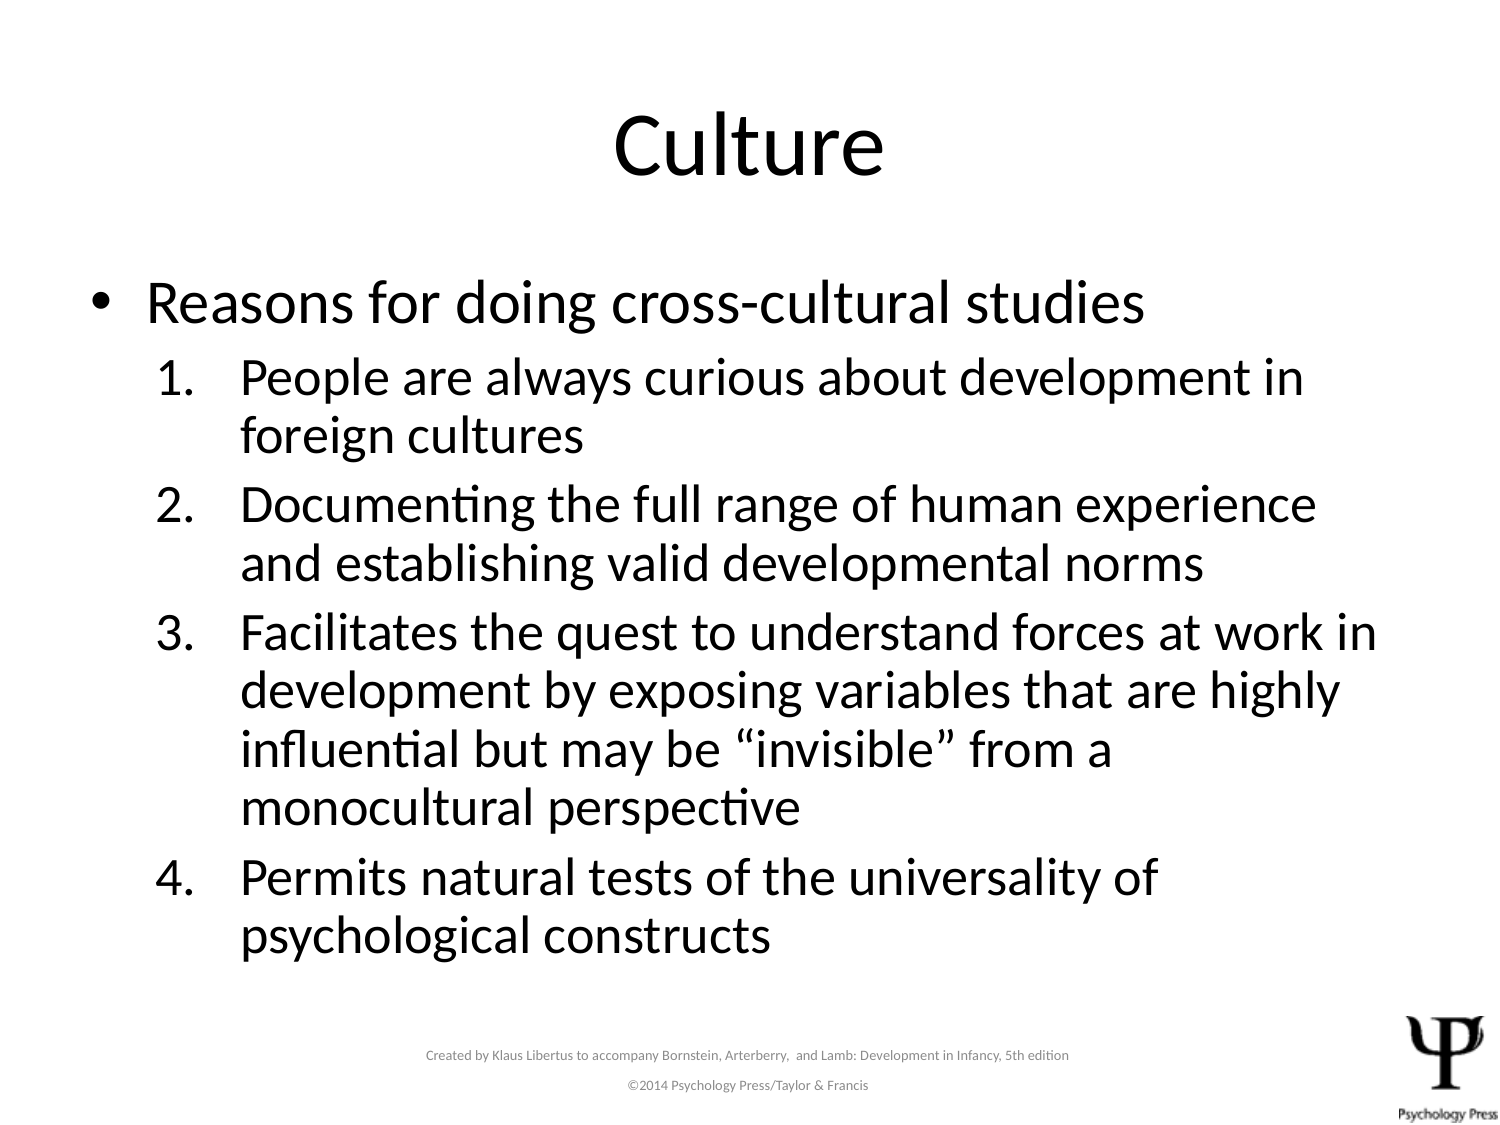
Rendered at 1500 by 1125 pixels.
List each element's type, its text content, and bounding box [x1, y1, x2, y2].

footer Created by Klaus Libertus to accompany Bornstein, Arterberry, and Lamb: Development in Infancy, 5th edition ©2014 Psychology Press/Taylor & Francis [75, 1042, 1425, 1103]
picture [1399, 1016, 1498, 1123]
title Culture [74, 44, 1426, 233]
list Reasons for doing cross-cultural studies People are always curious about development in foreign cultures Documenting the full range of human experience and establishing valid developmental norms Facilitates the quest to understand forces at work in development by exposing variables that are highly influential but may be “invisible” from a monocultural perspective Permits natural tests of the universality of psychological constructs [74, 262, 1426, 1006]
